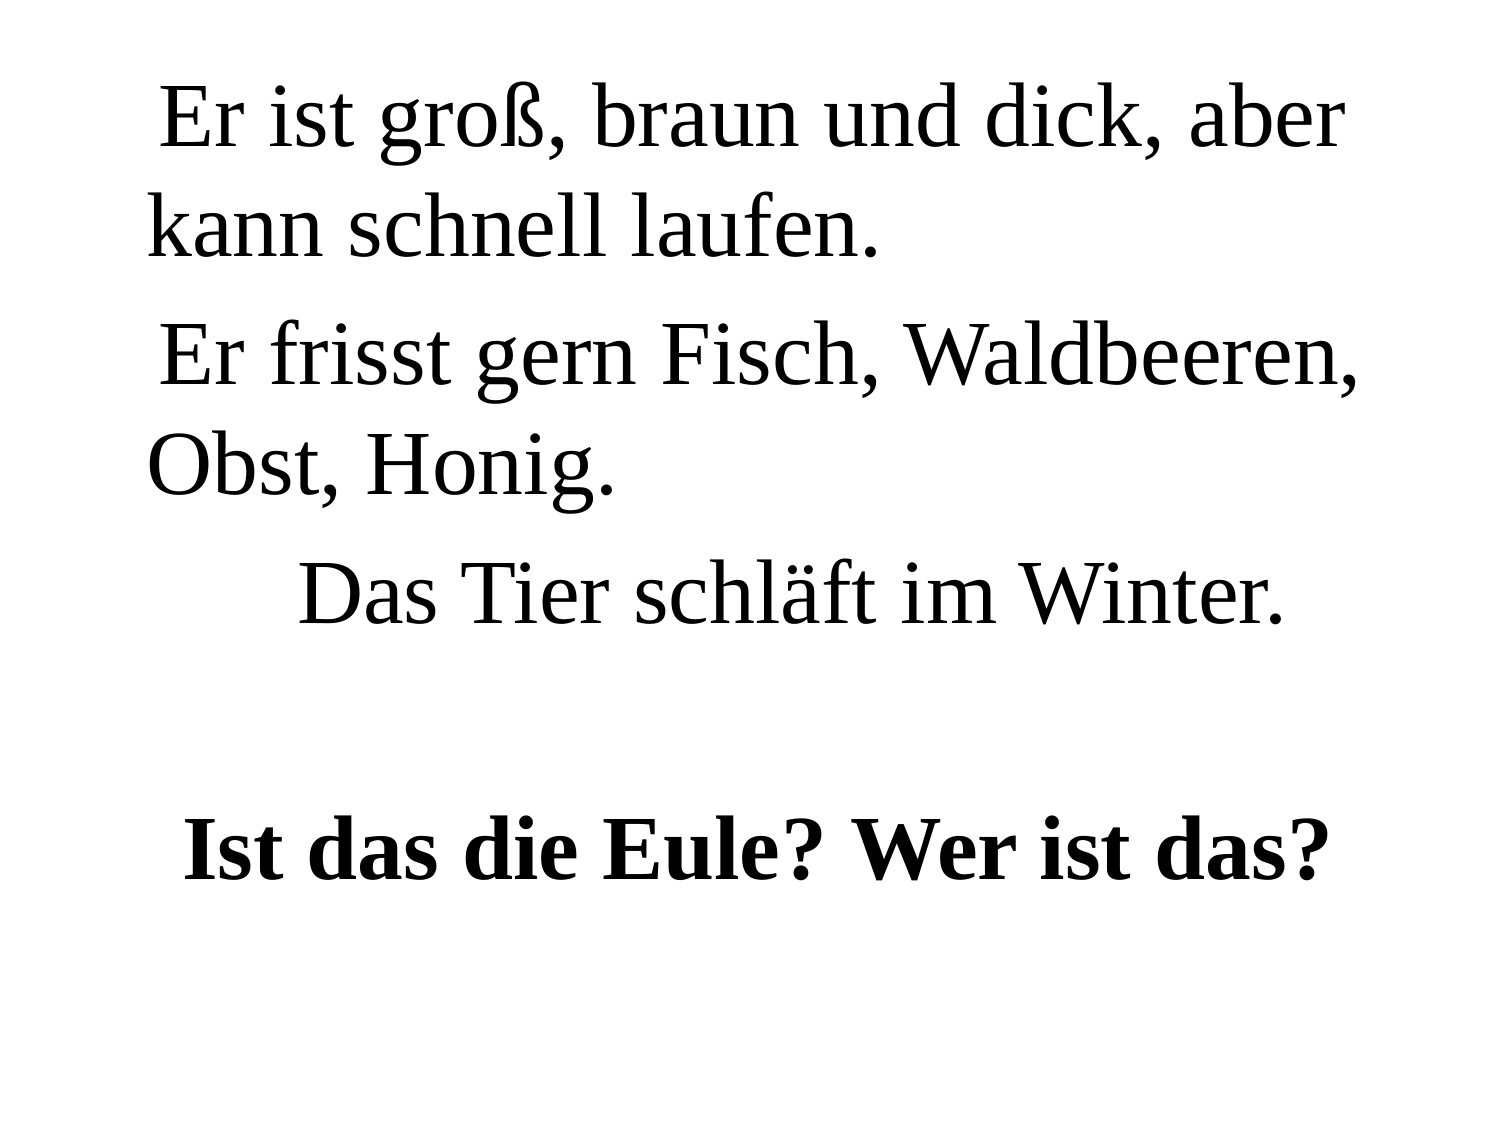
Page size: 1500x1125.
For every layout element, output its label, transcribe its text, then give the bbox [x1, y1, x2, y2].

list Er ist groß, braun und dick, aber kann schnell laufen. Er frisst gern Fisch, Waldbeeren, Obst, Honig. Das Tier schläft im Winter. Ist das die Eule? Wer ist das? [75, 46, 1425, 1005]
